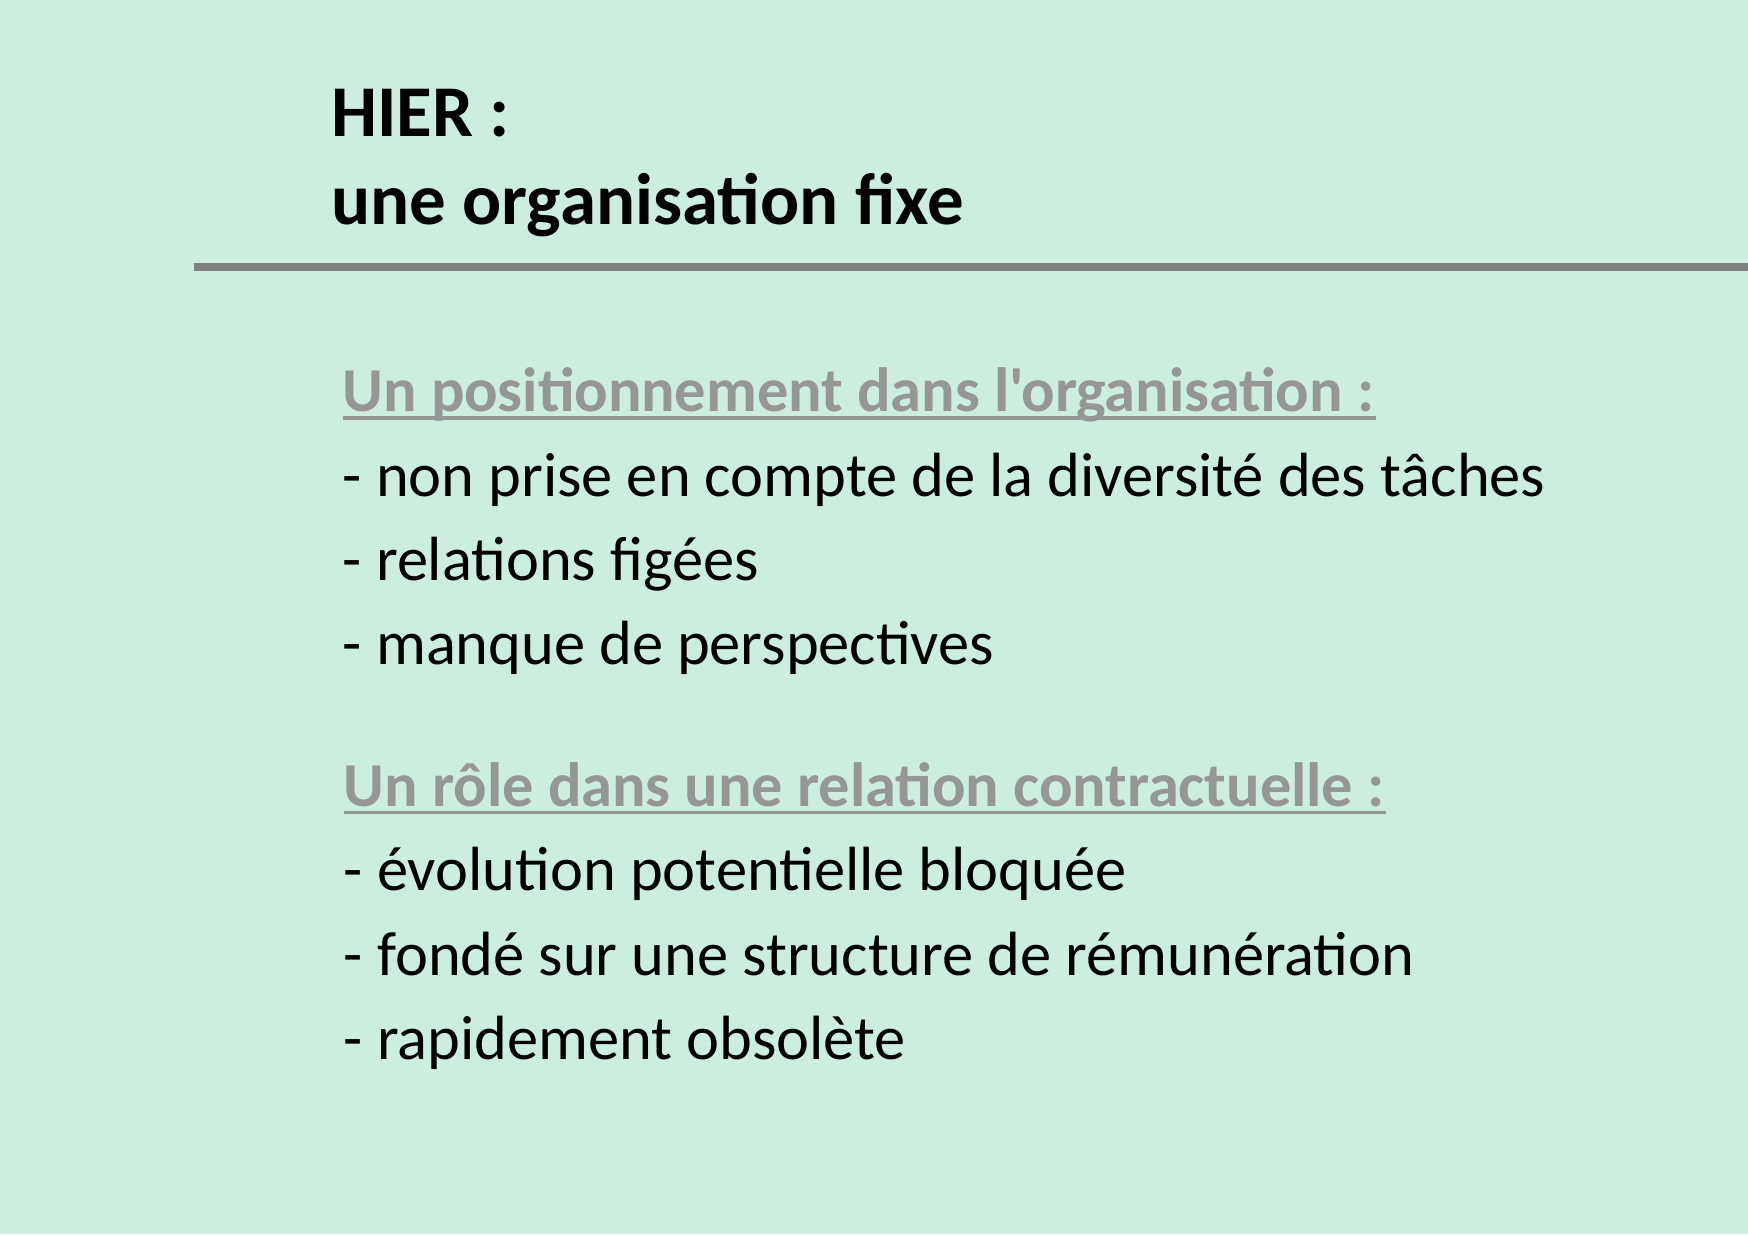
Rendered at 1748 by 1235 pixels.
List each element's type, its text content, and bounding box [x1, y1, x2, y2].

text_box Un positionnement dans l'organisation : - non prise en compte de la diversité des tâches - relations figées - manque de perspectives [342, 349, 1664, 678]
text_box [195, 264, 1748, 271]
text_box HIER : une organisation fixe [330, 63, 1572, 239]
text_box Un rôle dans une relation contractuelle : - évolution potentielle bloquée - fondé sur une structure de rémunération - rapidement obsolète [343, 744, 1592, 1073]
